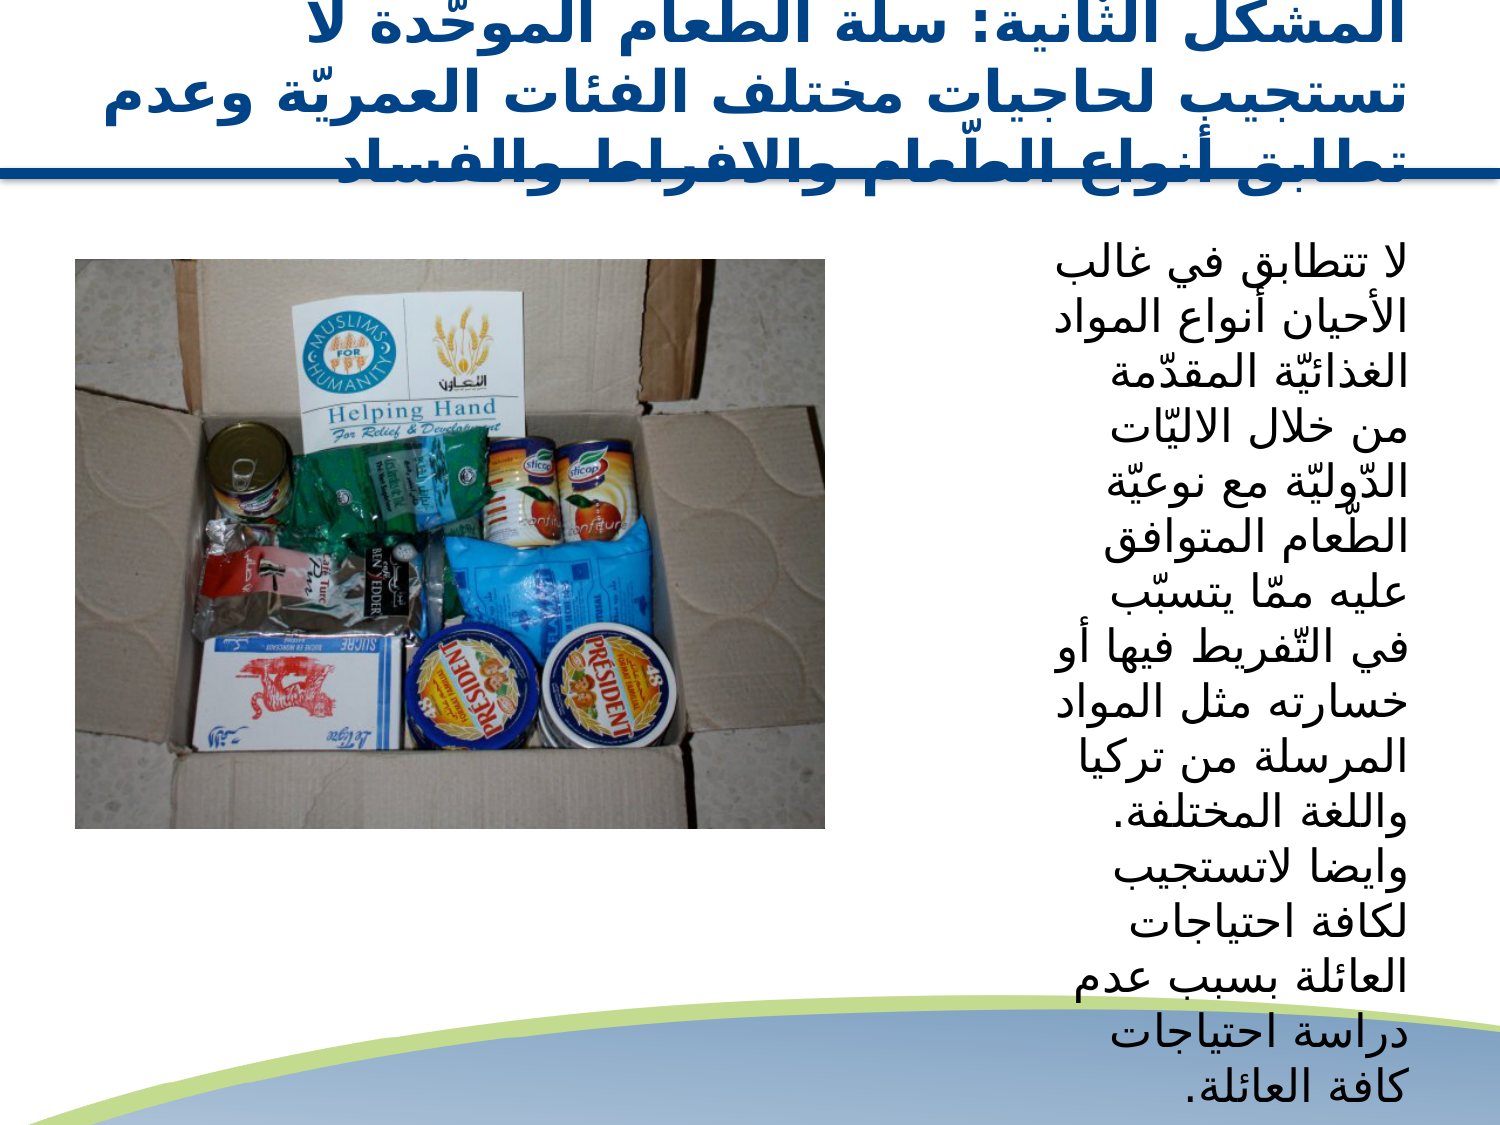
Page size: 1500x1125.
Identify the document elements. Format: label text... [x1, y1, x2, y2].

list لا تتطابق في غالب الأحيان أنواع المواد الغذائيّة المقدّمة من خلال الاليّات الدّوليّة مع نوعيّة الطّعام المتوافق عليه ممّا يتسبّب في التّفريط فيها أو خسارته مثل المواد المرسلة من تركيا واللغة المختلفة. وايضا لاتستجيب لكافة احتياجات العائلة بسبب عدم دراسة احتياجات كافة العائلة. [1020, 224, 1425, 1010]
title المشكل الثّانية: سلّة الطّعام الموحّدة لا تستجيب لحاجيات مختلف الفئات العمريّة وعدم تطابق أنواع الطّعام والافراط والفساد [75, 0, 1425, 178]
picture [74, 259, 826, 830]
picture [0, 993, 1500, 1125]
